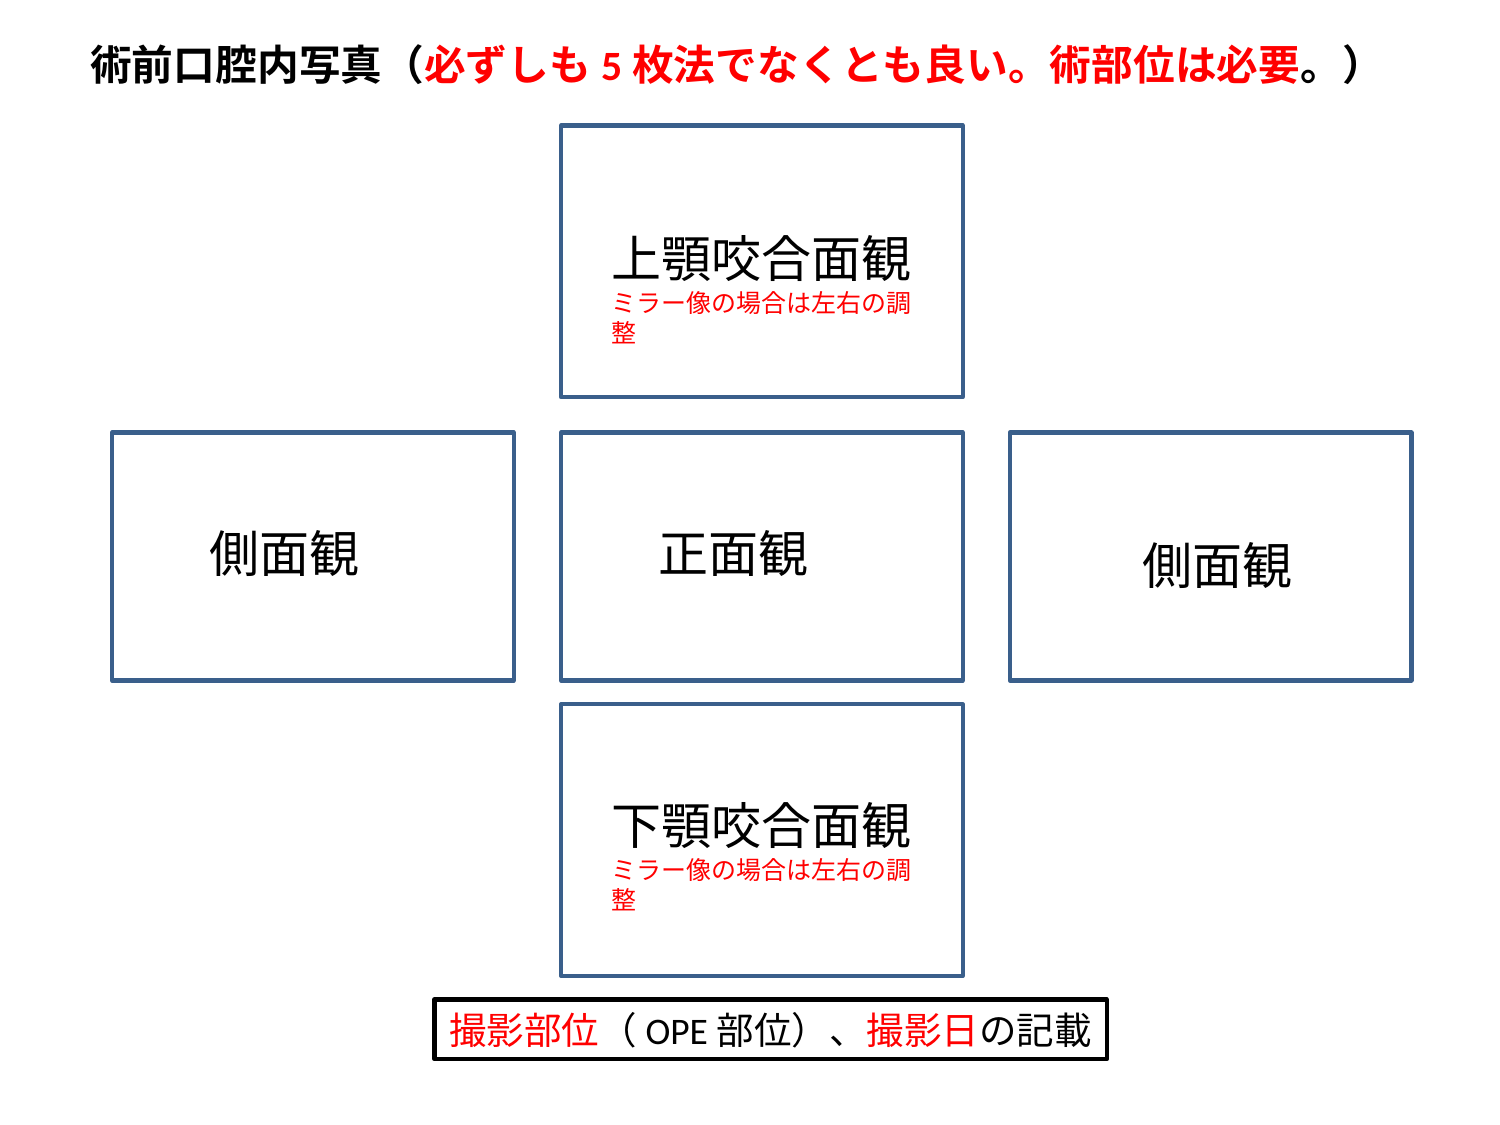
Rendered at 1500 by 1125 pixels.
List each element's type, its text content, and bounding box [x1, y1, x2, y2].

text_box 術前口腔内写真（必ずしも5枚法でなくとも良い。術部位は必要。） [75, 30, 1399, 96]
text_box 撮影部位（OPE部位）、撮影日の記載 [432, 997, 1109, 1061]
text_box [111, 125, 1412, 977]
